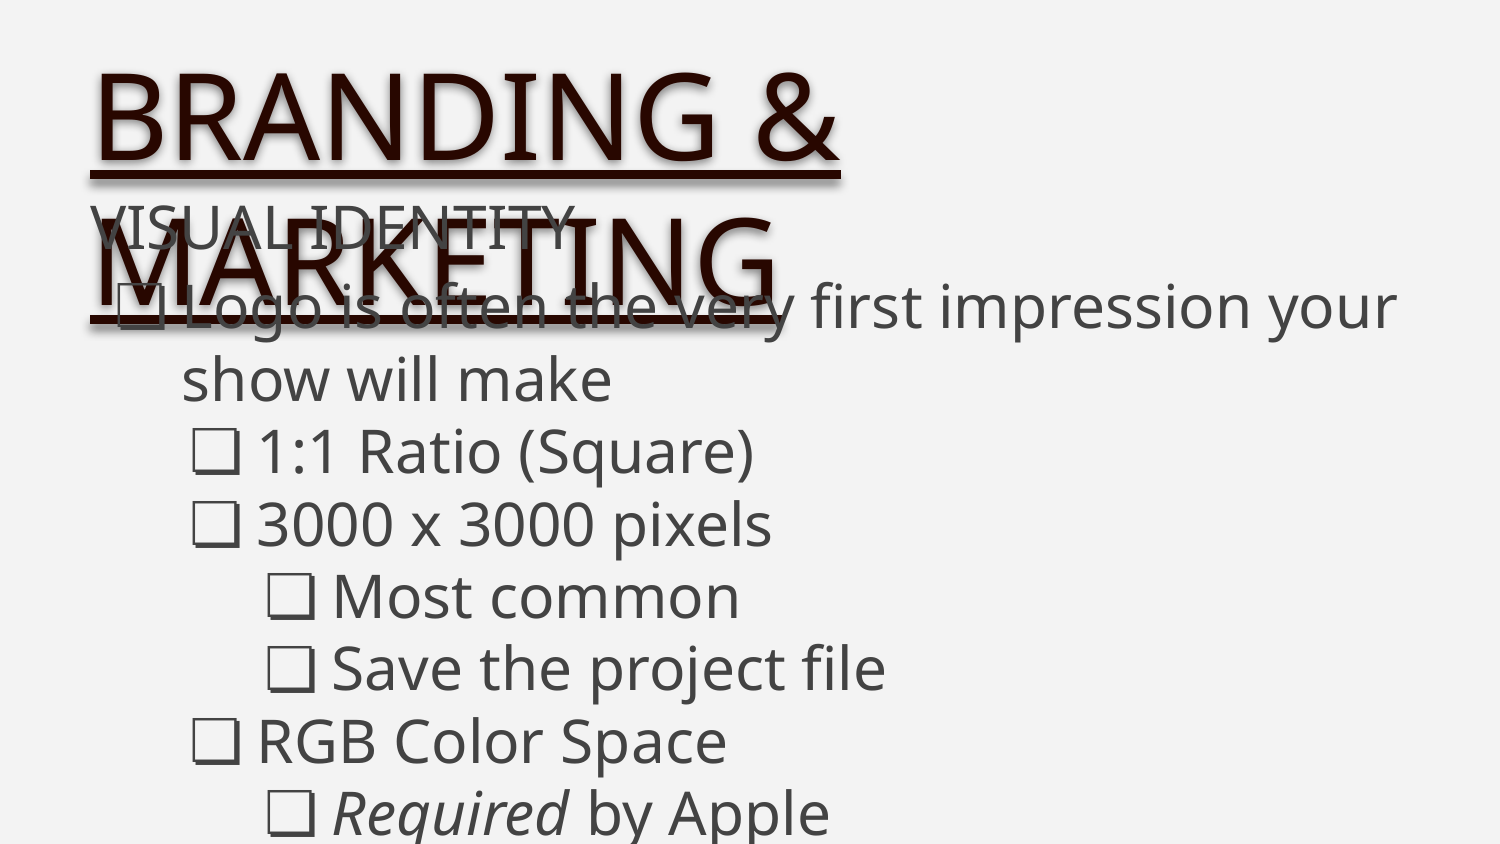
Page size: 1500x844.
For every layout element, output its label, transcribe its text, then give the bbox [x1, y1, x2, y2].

text_box VISUAL IDENTITY [75, 174, 1425, 247]
text_box BRANDING & MARKETING [75, 24, 1425, 174]
text_box Logo is often the very first impression your show will make 1:1 Ratio (Square) 3000 x 3000 pixels Most common Save the project file RGB Color Space Required by Apple Compress the Image [91, 253, 1425, 844]
